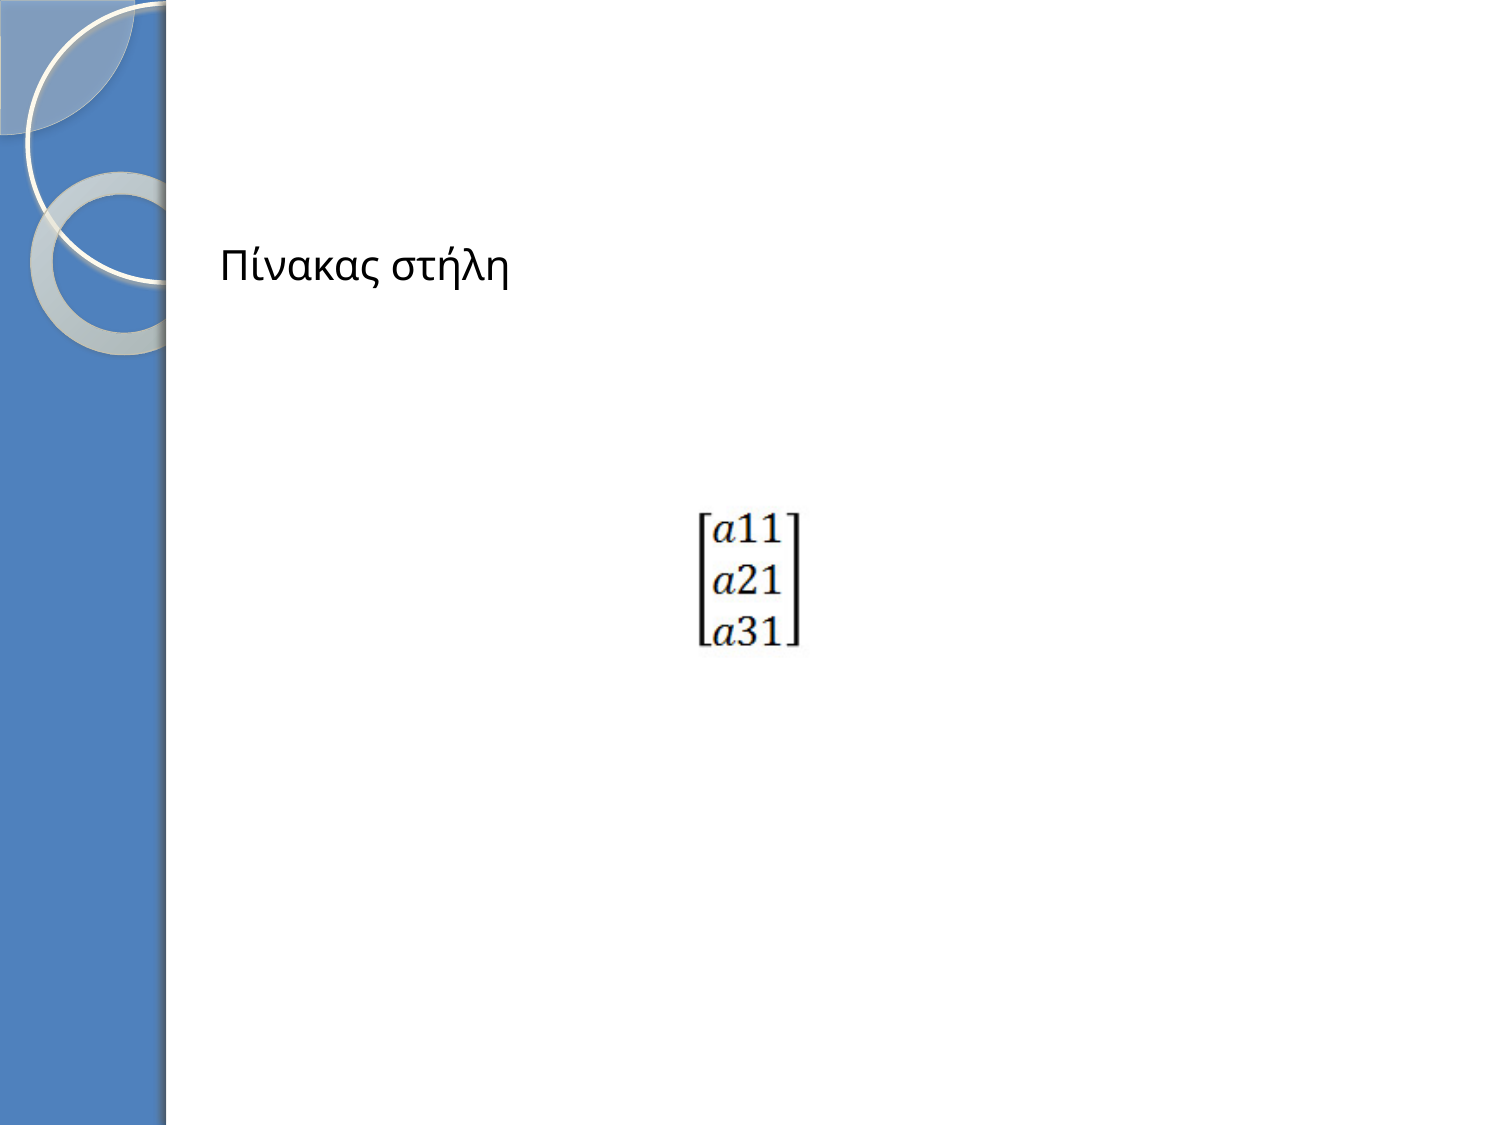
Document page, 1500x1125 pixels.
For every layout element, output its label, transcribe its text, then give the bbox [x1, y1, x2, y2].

text_box Πίνακας στήλη [204, 231, 526, 297]
picture [672, 479, 828, 694]
